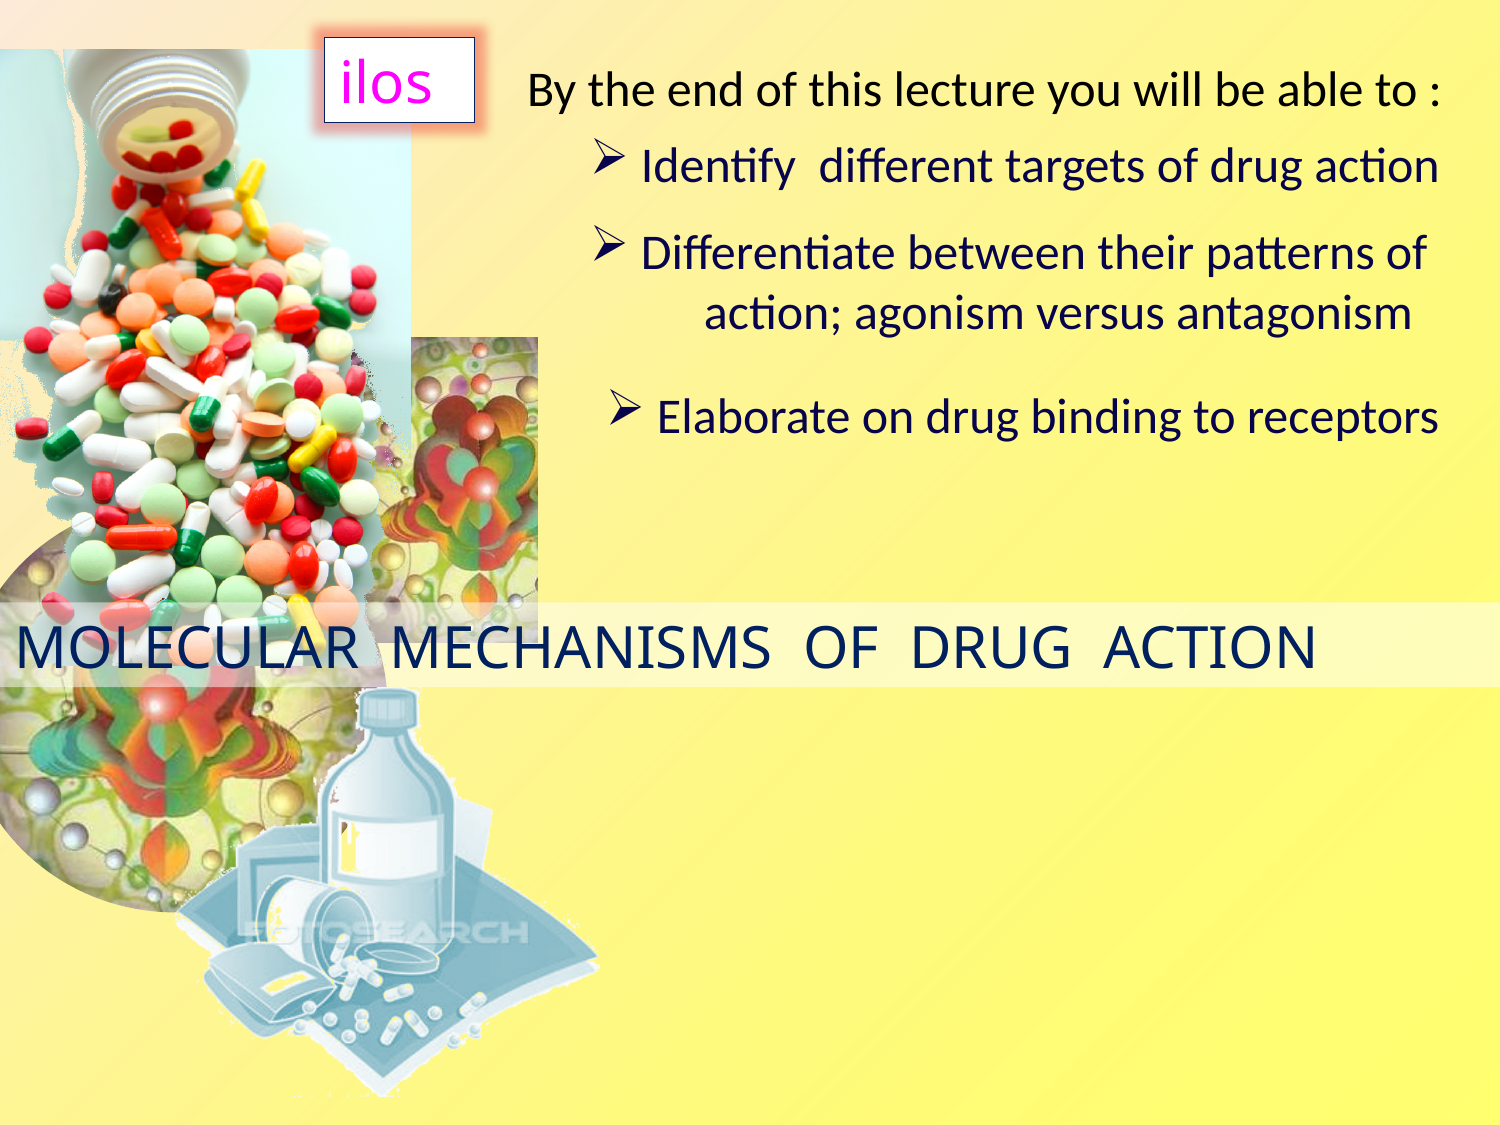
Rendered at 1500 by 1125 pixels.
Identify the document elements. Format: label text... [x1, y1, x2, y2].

text_box [0, 688, 1500, 1125]
text_box Differentiate between their patterns of action; agonism versus antagonism [575, 212, 1459, 348]
picture [0, 49, 601, 1098]
text_box Identify different targets of drug action [575, 124, 1500, 200]
text_box By the end of this lecture you will be able to : [512, 49, 1500, 124]
text_box [0, 0, 1500, 602]
text_box Elaborate on drug binding to receptors [591, 376, 1475, 451]
text_box ilos [324, 37, 475, 123]
text_box MOLECULAR MECHANISMS OF DRUG ACTION [391, 602, 1500, 688]
